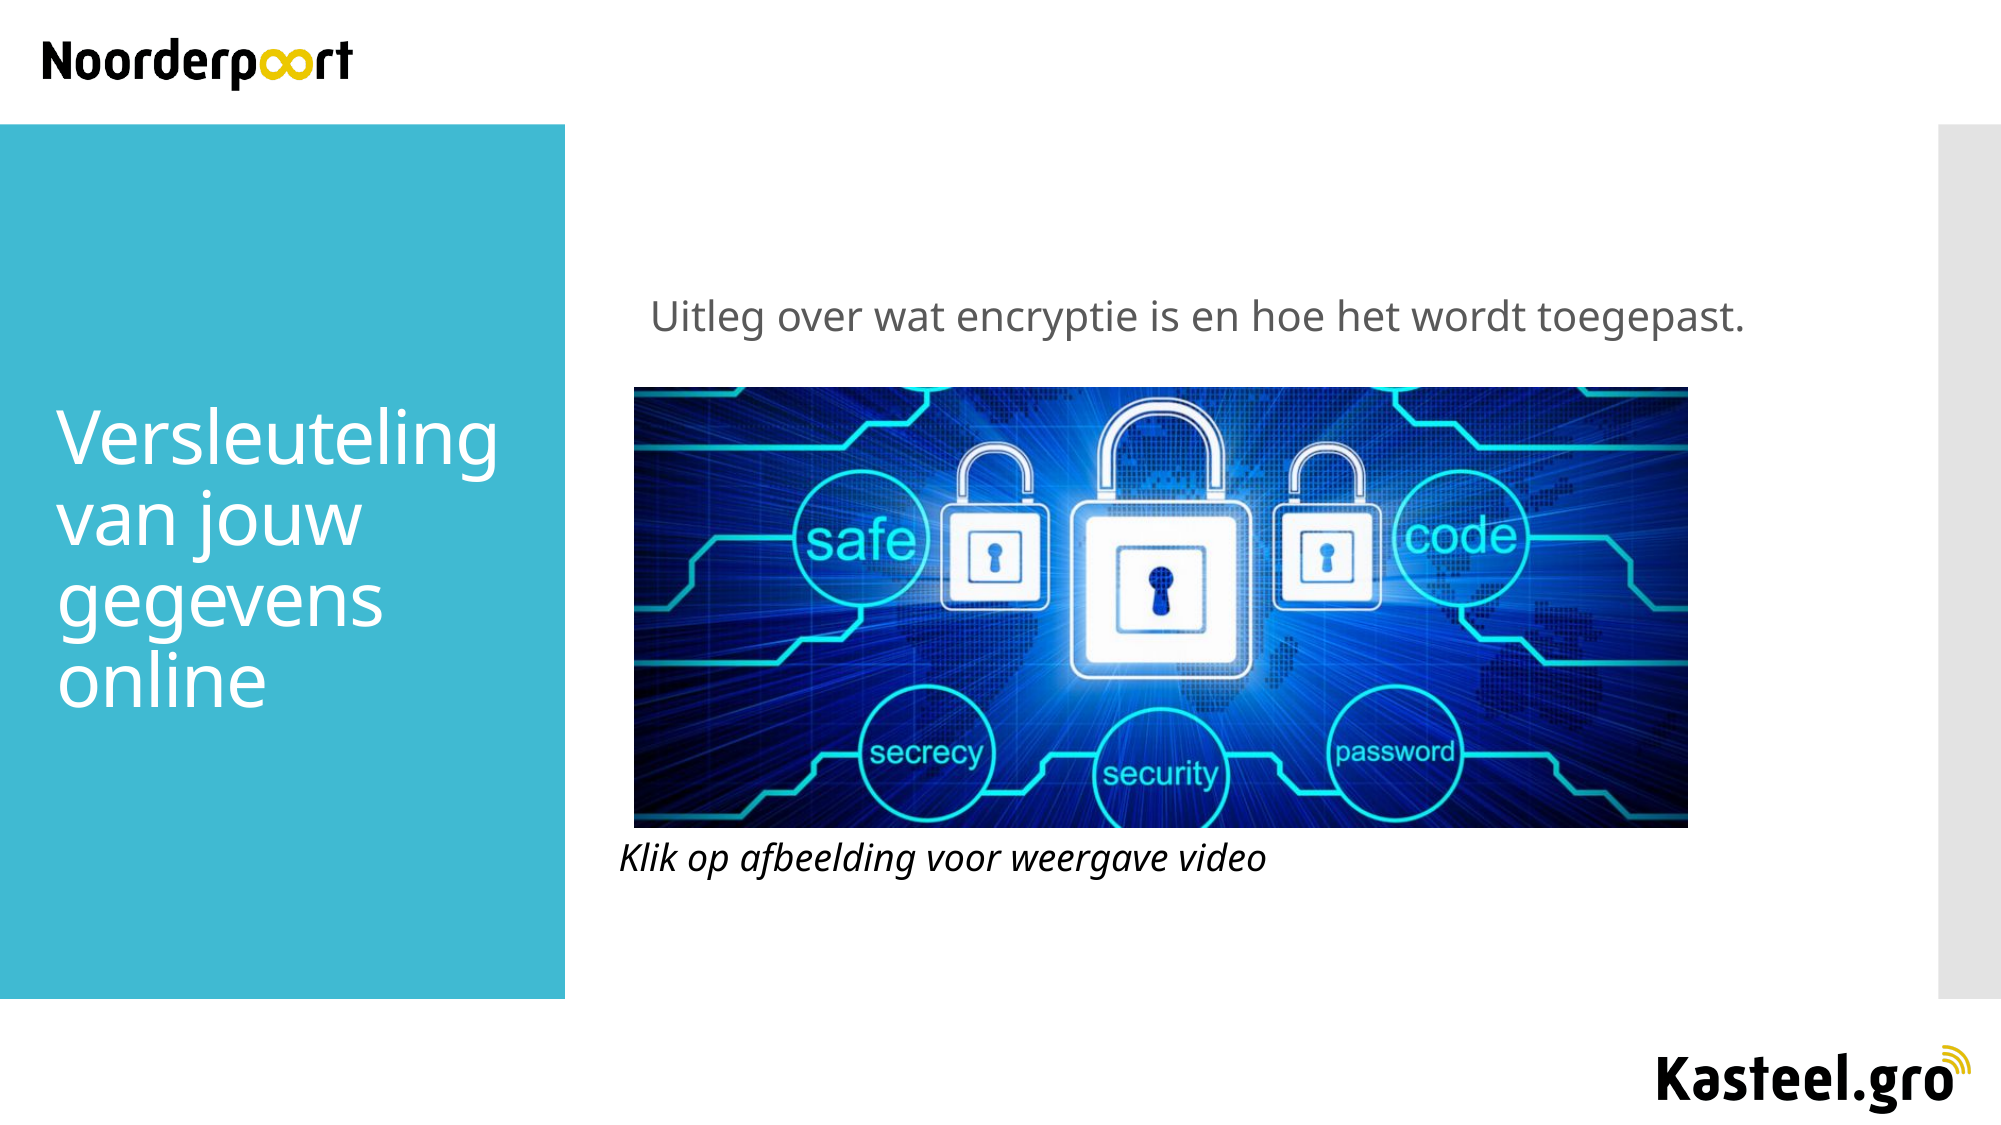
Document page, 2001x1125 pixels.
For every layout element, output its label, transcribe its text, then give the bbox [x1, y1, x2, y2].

picture [1657, 1045, 1971, 1114]
text_box Klik op afbeelding voor weergave video [603, 827, 1283, 887]
title Versleuteling van jouw gegevens online [41, 184, 525, 940]
picture [634, 387, 1688, 828]
picture [41, 35, 354, 92]
list Uitleg over wat encryptie is en hoe het wordt toegepast. [634, 141, 1835, 634]
